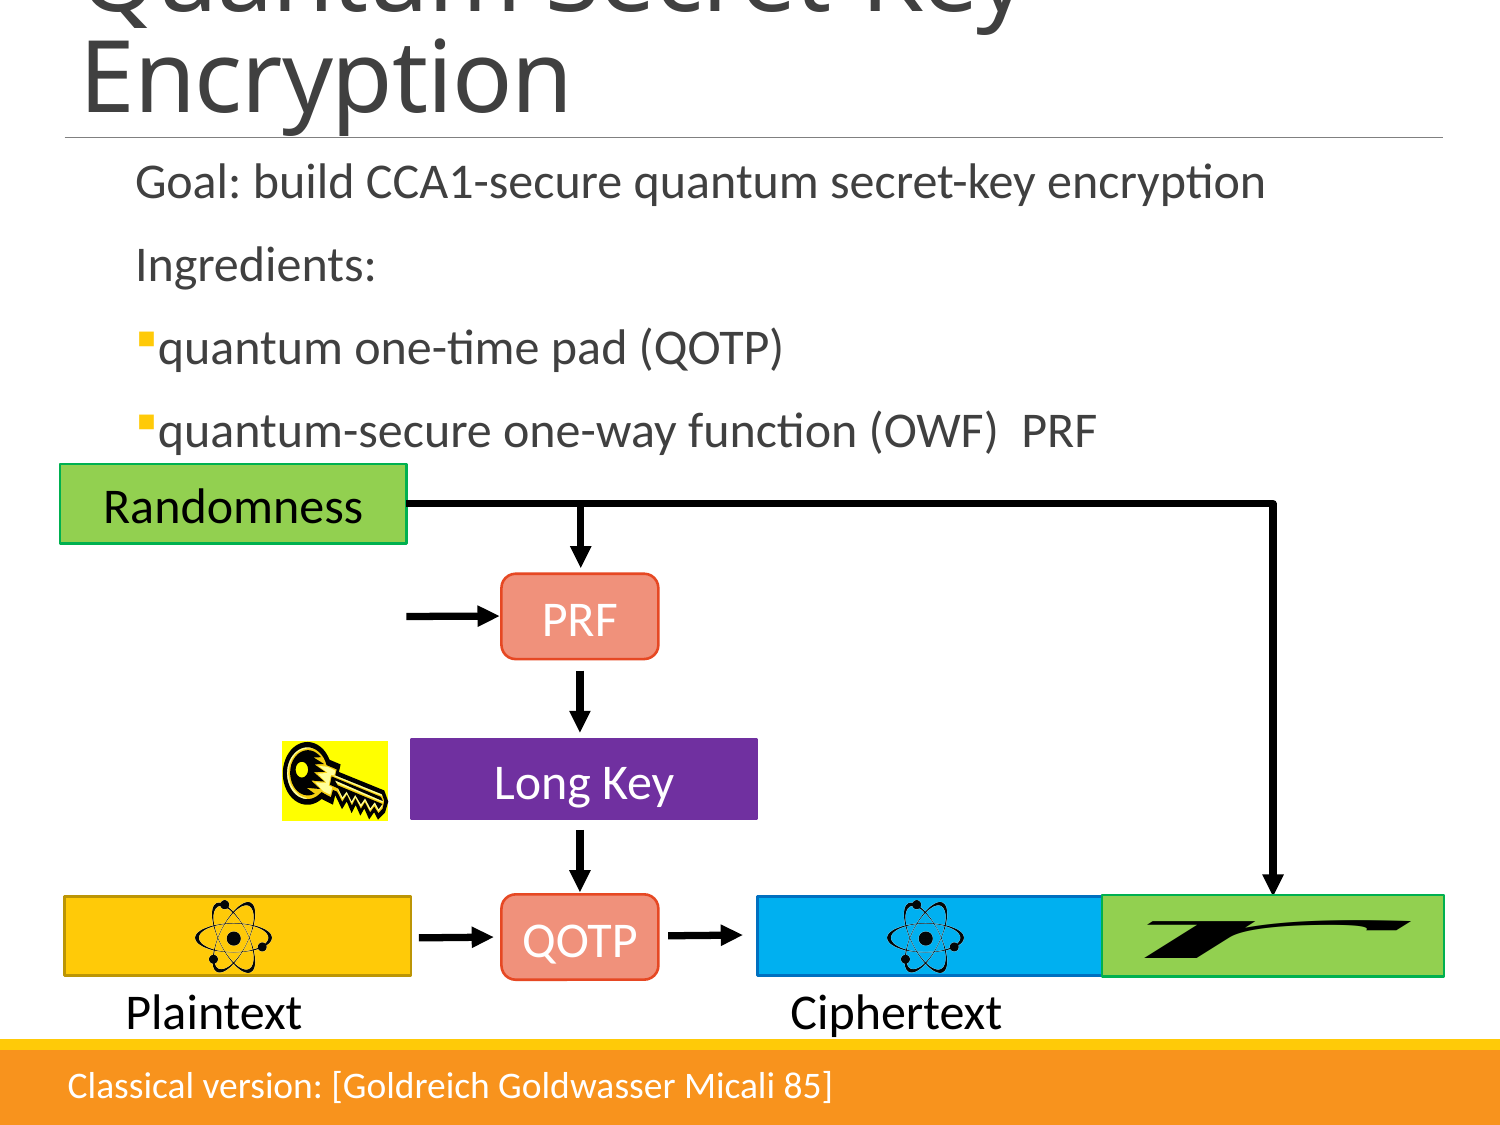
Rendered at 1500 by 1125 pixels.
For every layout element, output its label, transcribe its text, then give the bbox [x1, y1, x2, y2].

text_box Randomness [59, 463, 408, 545]
picture [281, 740, 389, 822]
text_box Ciphertext [775, 984, 1085, 1047]
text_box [756, 906, 1104, 977]
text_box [64, 895, 412, 976]
text_box Plaintext [110, 972, 421, 1047]
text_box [405, 503, 1274, 897]
title Quantum Secret-Key Encryption [64, 8, 1443, 141]
text_box Classical version: [Goldreich Goldwasser Micali 85] [53, 1054, 1094, 1114]
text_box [405, 505, 659, 734]
text_box QOTP [500, 906, 660, 982]
